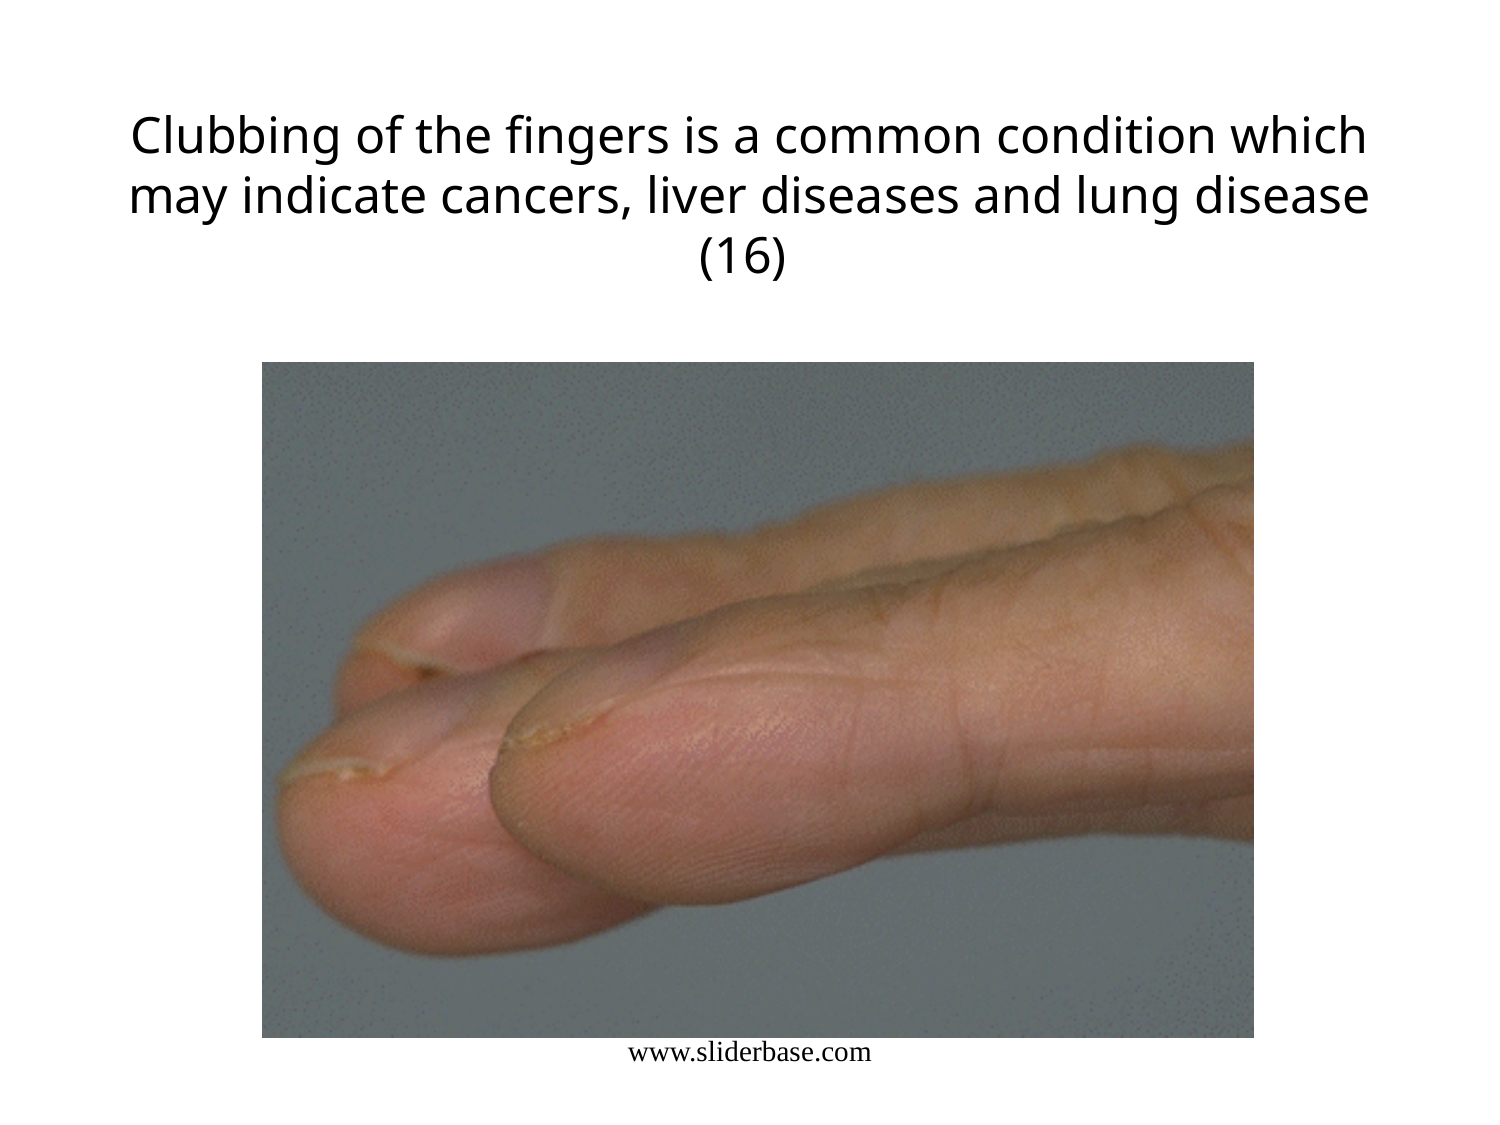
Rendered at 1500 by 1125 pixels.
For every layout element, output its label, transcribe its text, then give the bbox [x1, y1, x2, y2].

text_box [262, 362, 1254, 1038]
footer www.sliderbase.com [512, 1047, 988, 1100]
title Clubbing of the fingers is a common condition which may indicate cancers, liver diseases and lung disease (16) [112, 99, 1388, 288]
